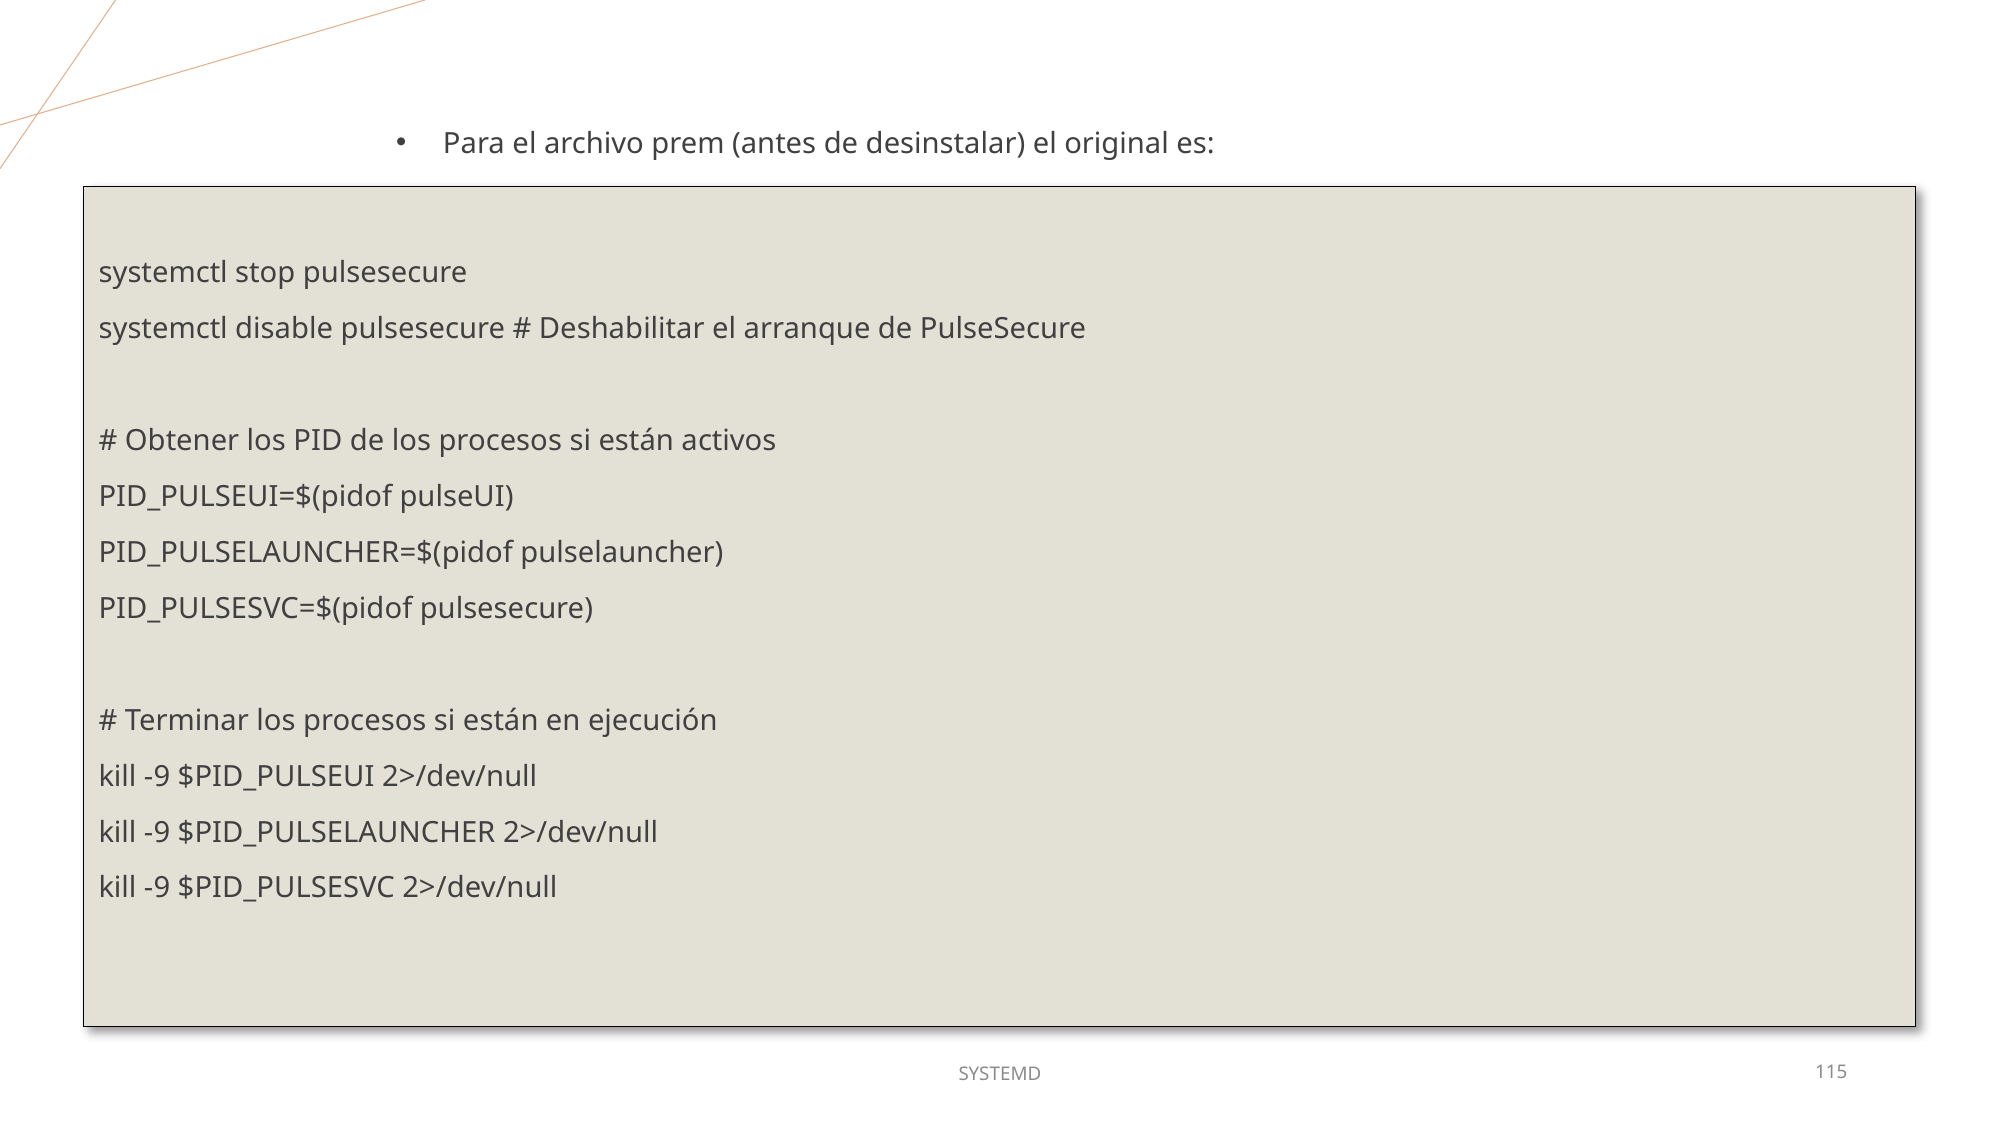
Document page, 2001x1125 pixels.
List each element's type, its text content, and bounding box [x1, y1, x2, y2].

text_box Para el archivo prem (antes de desinstalar) el original es: [381, 60, 1619, 172]
footer SYSTEMD [662, 1042, 1338, 1103]
slide_number 115 [1412, 1042, 1863, 1103]
text_box systemctl stop pulsesecure systemctl disable pulsesecure # Deshabilitar el arranque de PulseSecure # Obtener los PID de los procesos si están activos PID_PULSEUI=$(pidof pulseUI) PID_PULSELAUNCHER=$(pidof pulselauncher) PID_PULSESVC=$(pidof pulsesecure) # Terminar los procesos si están en ejecución kill -9 $PID_PULSEUI 2>/dev/null kill -9 $PID_PULSELAUNCHER 2>/dev/null kill -9 $PID_PULSESVC 2>/dev/null [83, 186, 1916, 1027]
